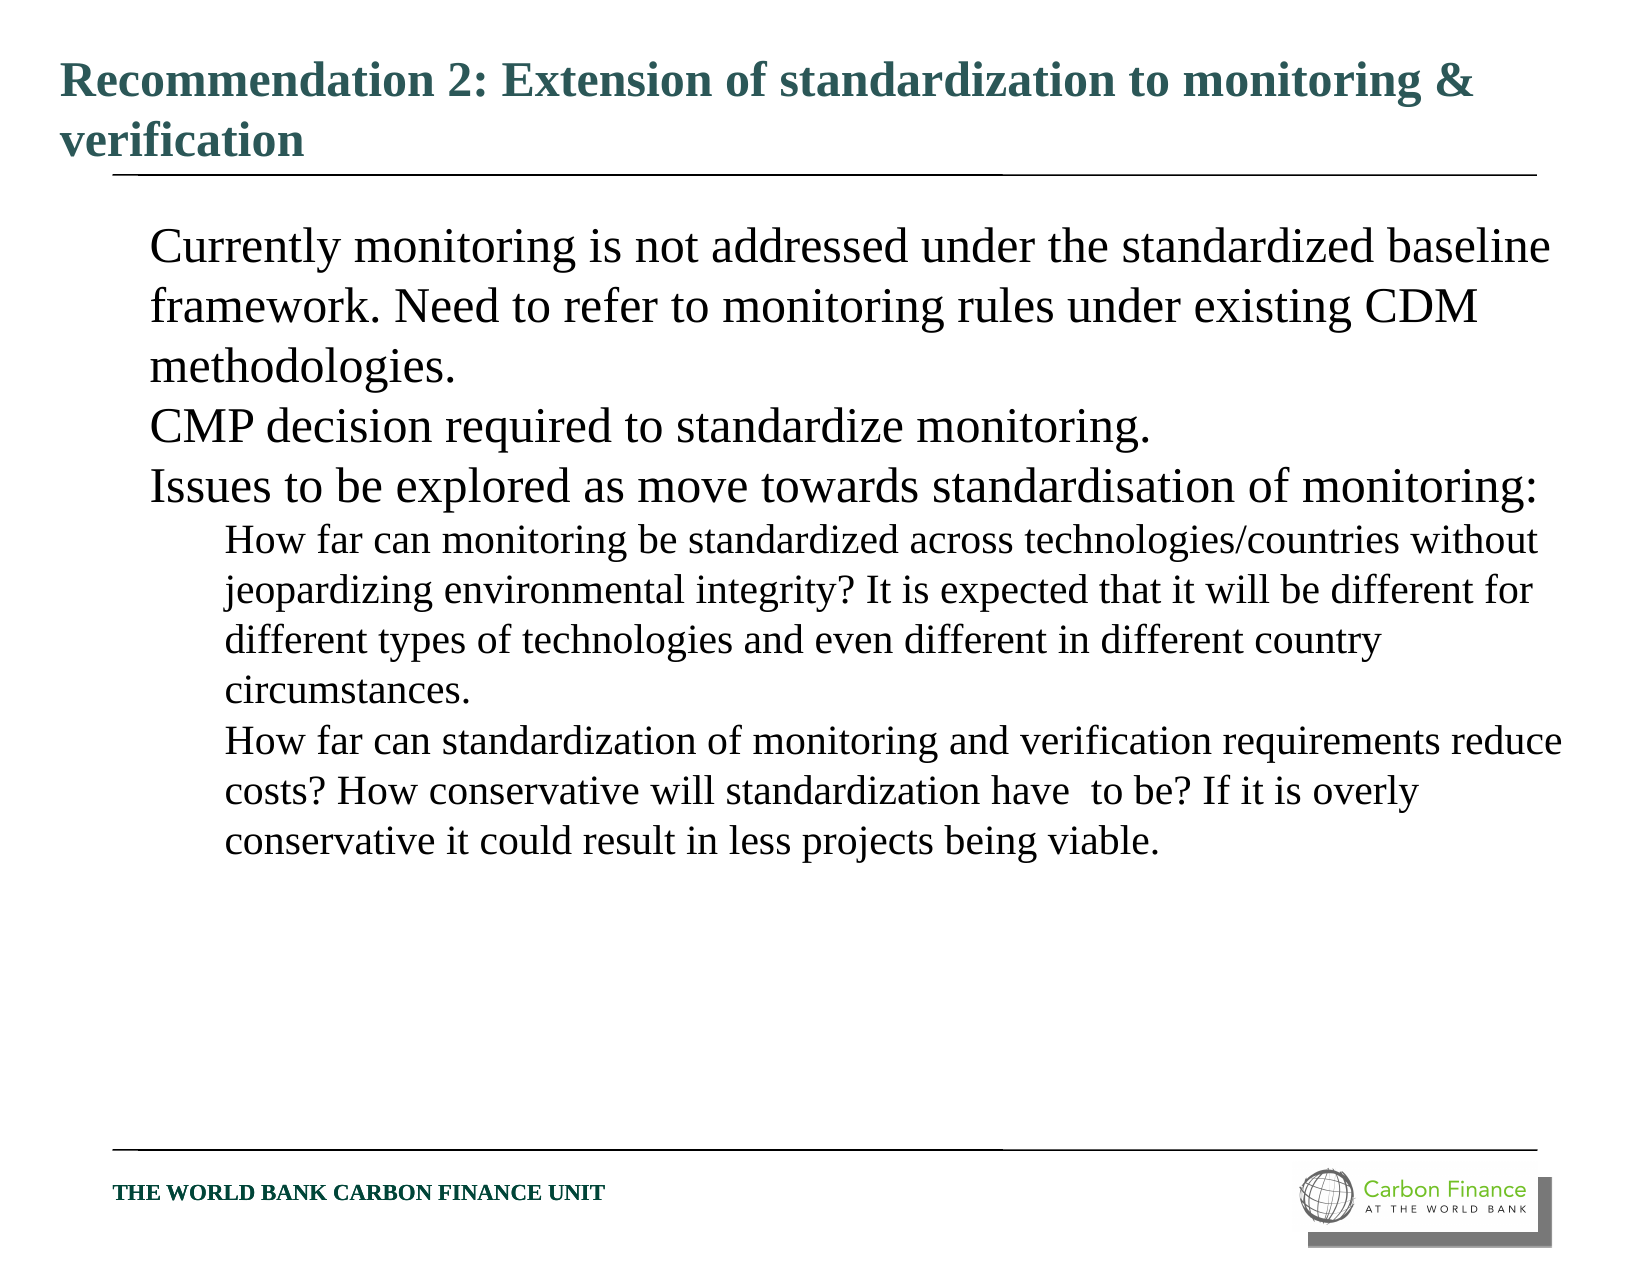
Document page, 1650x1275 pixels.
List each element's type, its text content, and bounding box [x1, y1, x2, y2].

list Currently monitoring is not addressed under the standardized baseline framework. Need to refer to monitoring rules under existing CDM methodologies. CMP decision required to standardize monitoring. Issues to be explored as move towards standardisation of monitoring: How far can monitoring be standardized across technologies/countries without jeopardizing environmental integrity? It is expected that it will be different for different types of technologies and even different in different country circumstances. How far can standardization of monitoring and verification requirements reduce costs? How conservative will standardization have to be? If it is overly conservative it could result in less projects being viable. [59, 204, 1591, 1030]
title Recommendation 2: Extension of standardization to monitoring & verification [59, 87, 1591, 176]
picture [1292, 1161, 1538, 1232]
